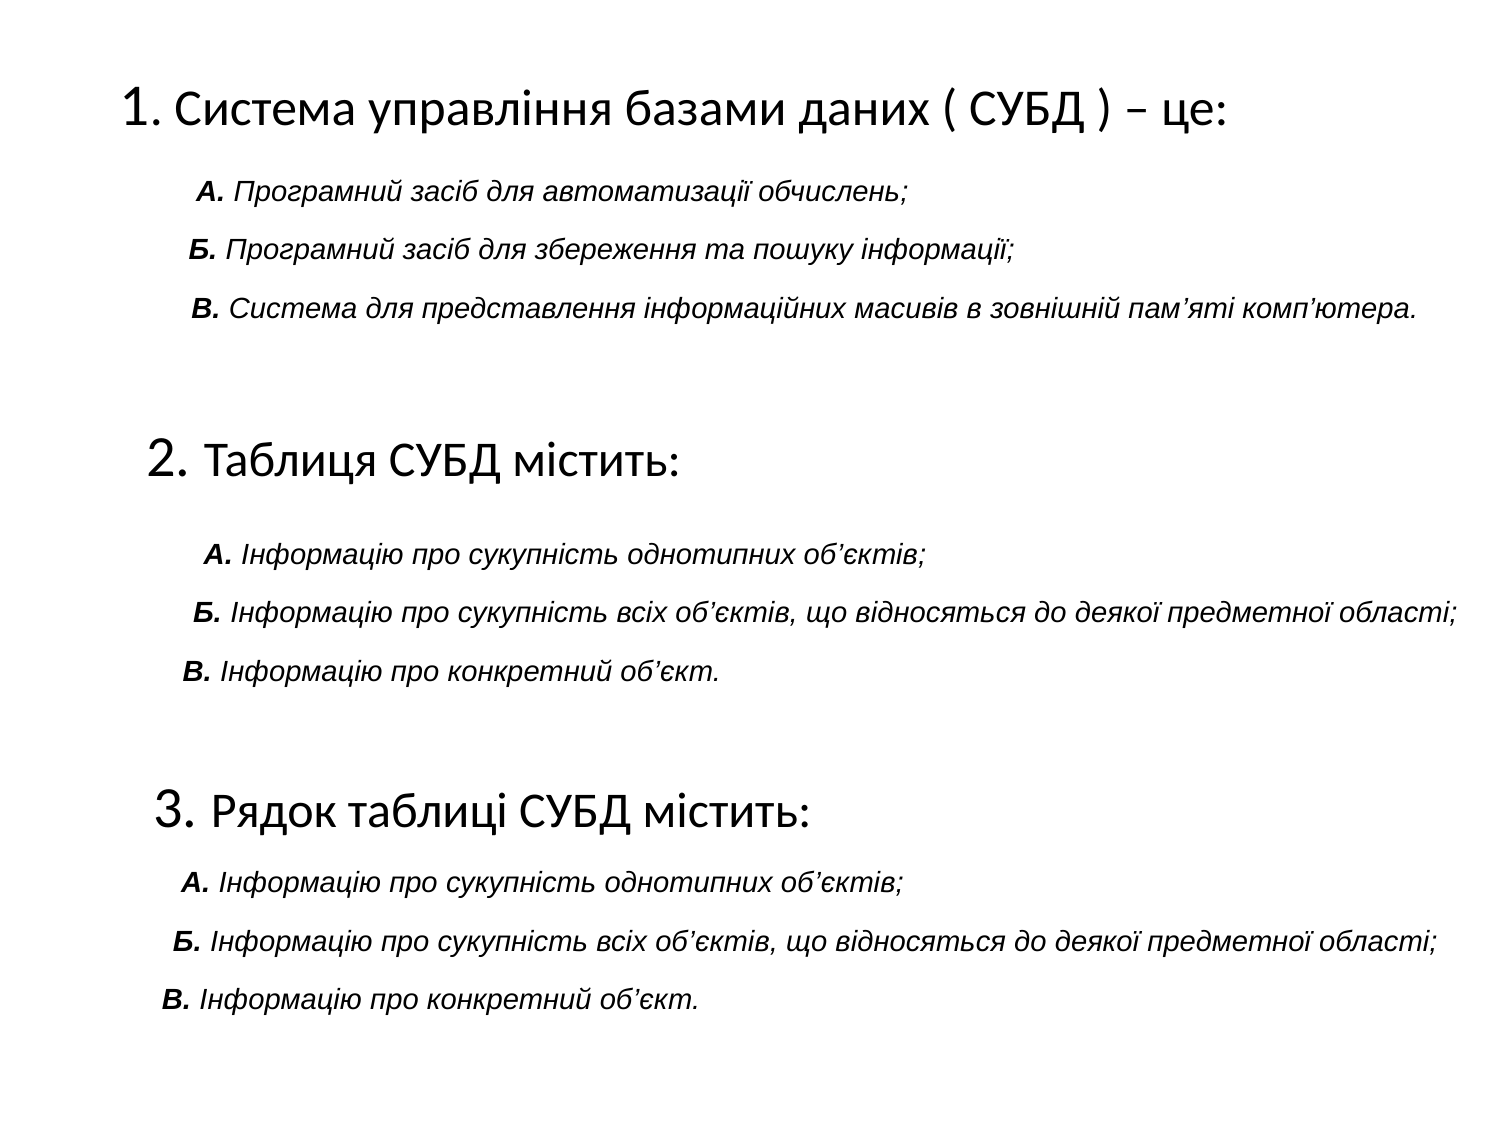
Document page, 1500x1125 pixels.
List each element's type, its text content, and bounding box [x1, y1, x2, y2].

text_box А. Програмний засіб для автоматизації обчислень; [164, 164, 925, 215]
text_box В. Система для представлення інформаційних масивів в зовнішній пам’яті комп’ютера. [151, 281, 1442, 332]
title 1. Система управління базами даних ( СУБД ) – це: [0, 58, 1350, 247]
text_box Б. Програмний засіб для збереження та пошуку інформації; [165, 223, 1031, 273]
text_box Б. Інформацію про сукупність всіх об’єктів, що відносяться до деякої предметної області; [81, 586, 1500, 636]
text_box 3. Рядок таблиці СУБД містить: [85, 762, 827, 847]
text_box Б. Інформацію про сукупність всіх об’єктів, що відносяться до деякої предметної області; [83, 914, 1454, 965]
text_box А. Інформацію про сукупність однотипних об’єктів; [142, 527, 942, 578]
text_box В. Інформацію про конкретний об’єкт. [130, 938, 724, 1023]
text_box В. Інформацію про конкретний об’єкт. [70, 644, 746, 695]
text_box 2. Таблиця СУБД містить: [131, 410, 697, 496]
text_box А. Інформацію про сукупність однотипних об’єктів; [166, 855, 919, 906]
